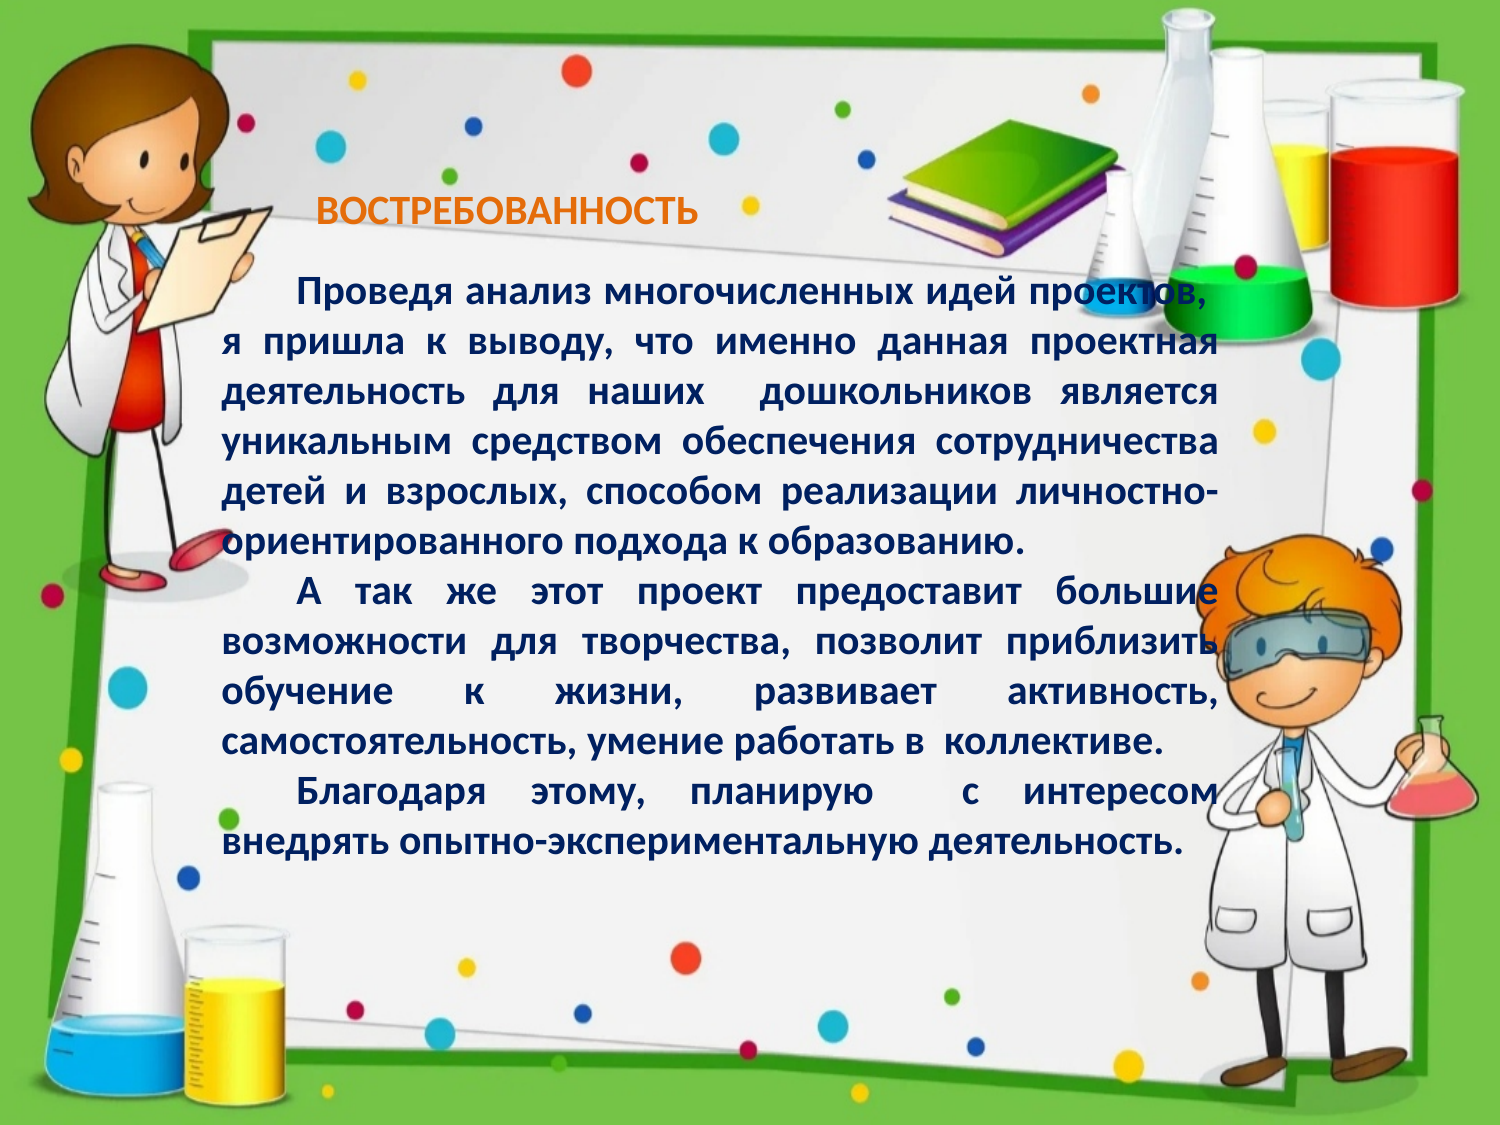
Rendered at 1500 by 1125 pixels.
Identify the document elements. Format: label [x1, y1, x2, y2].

list [0, 0, 1500, 1125]
